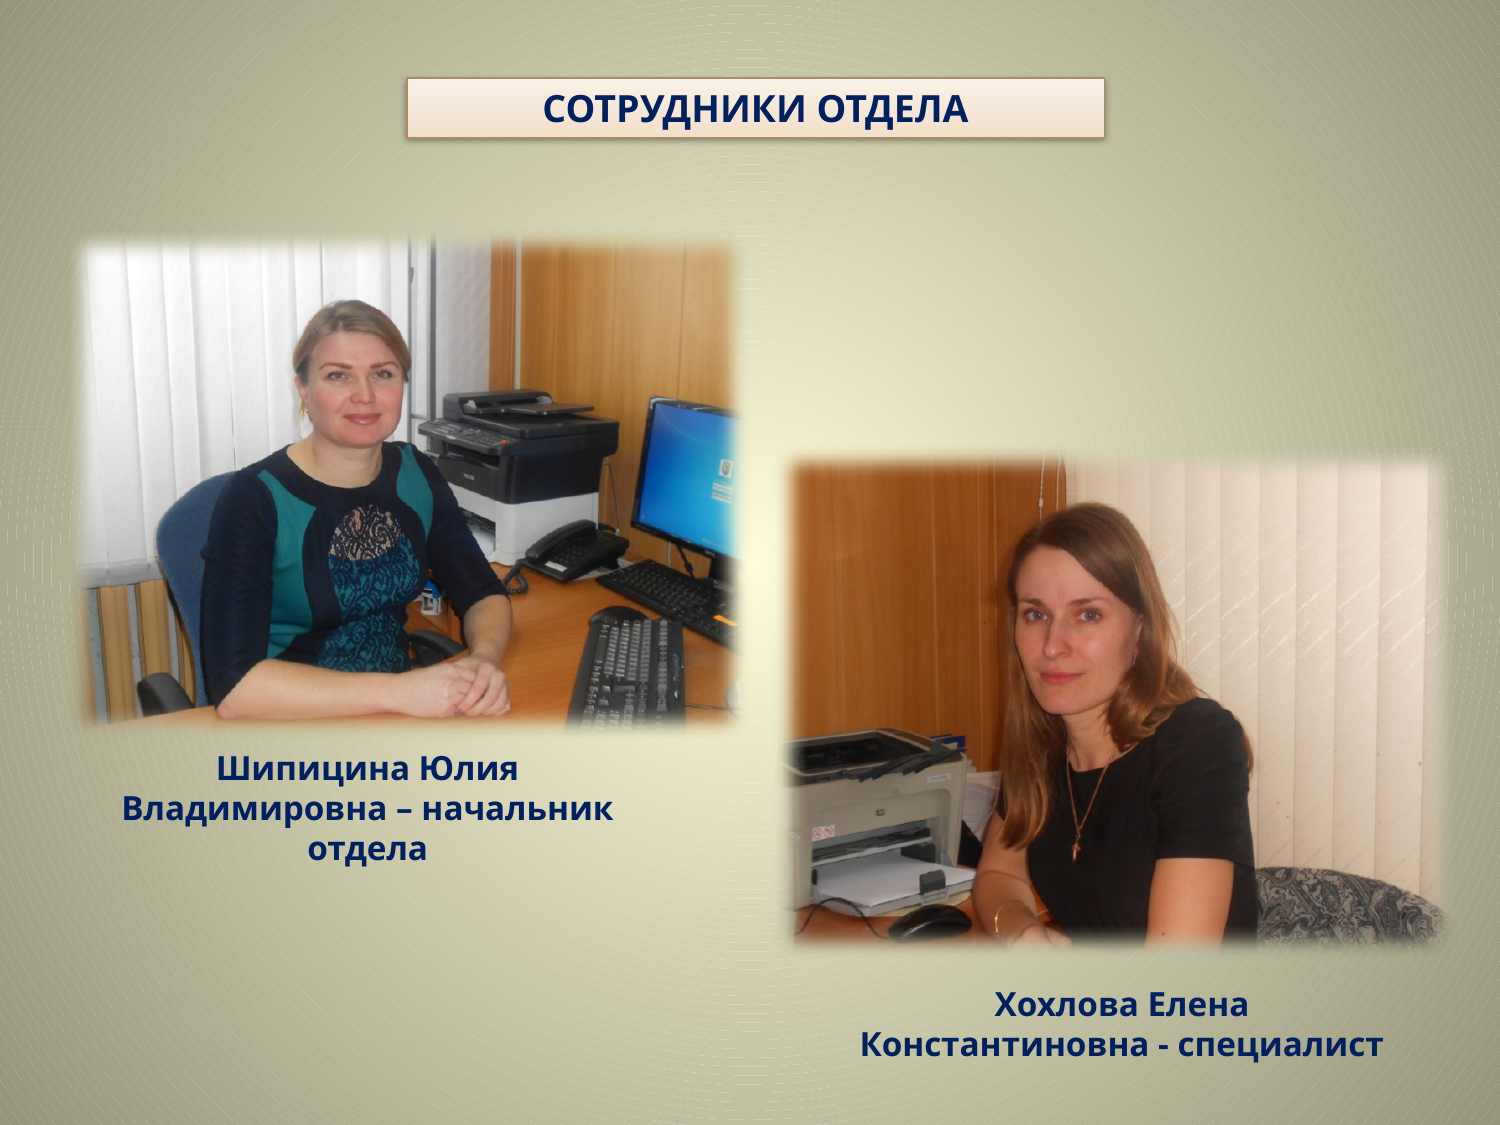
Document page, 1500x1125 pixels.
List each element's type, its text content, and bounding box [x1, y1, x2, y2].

picture [65, 226, 750, 740]
picture [773, 444, 1459, 959]
text_box Шипицина Юлия Владимировна – начальник отдела [66, 748, 669, 875]
text_box Хохлова Елена Константиновна - специалист [832, 975, 1412, 1071]
text_box СОТРУДНИКИ ОТДЕЛА [406, 77, 1105, 139]
